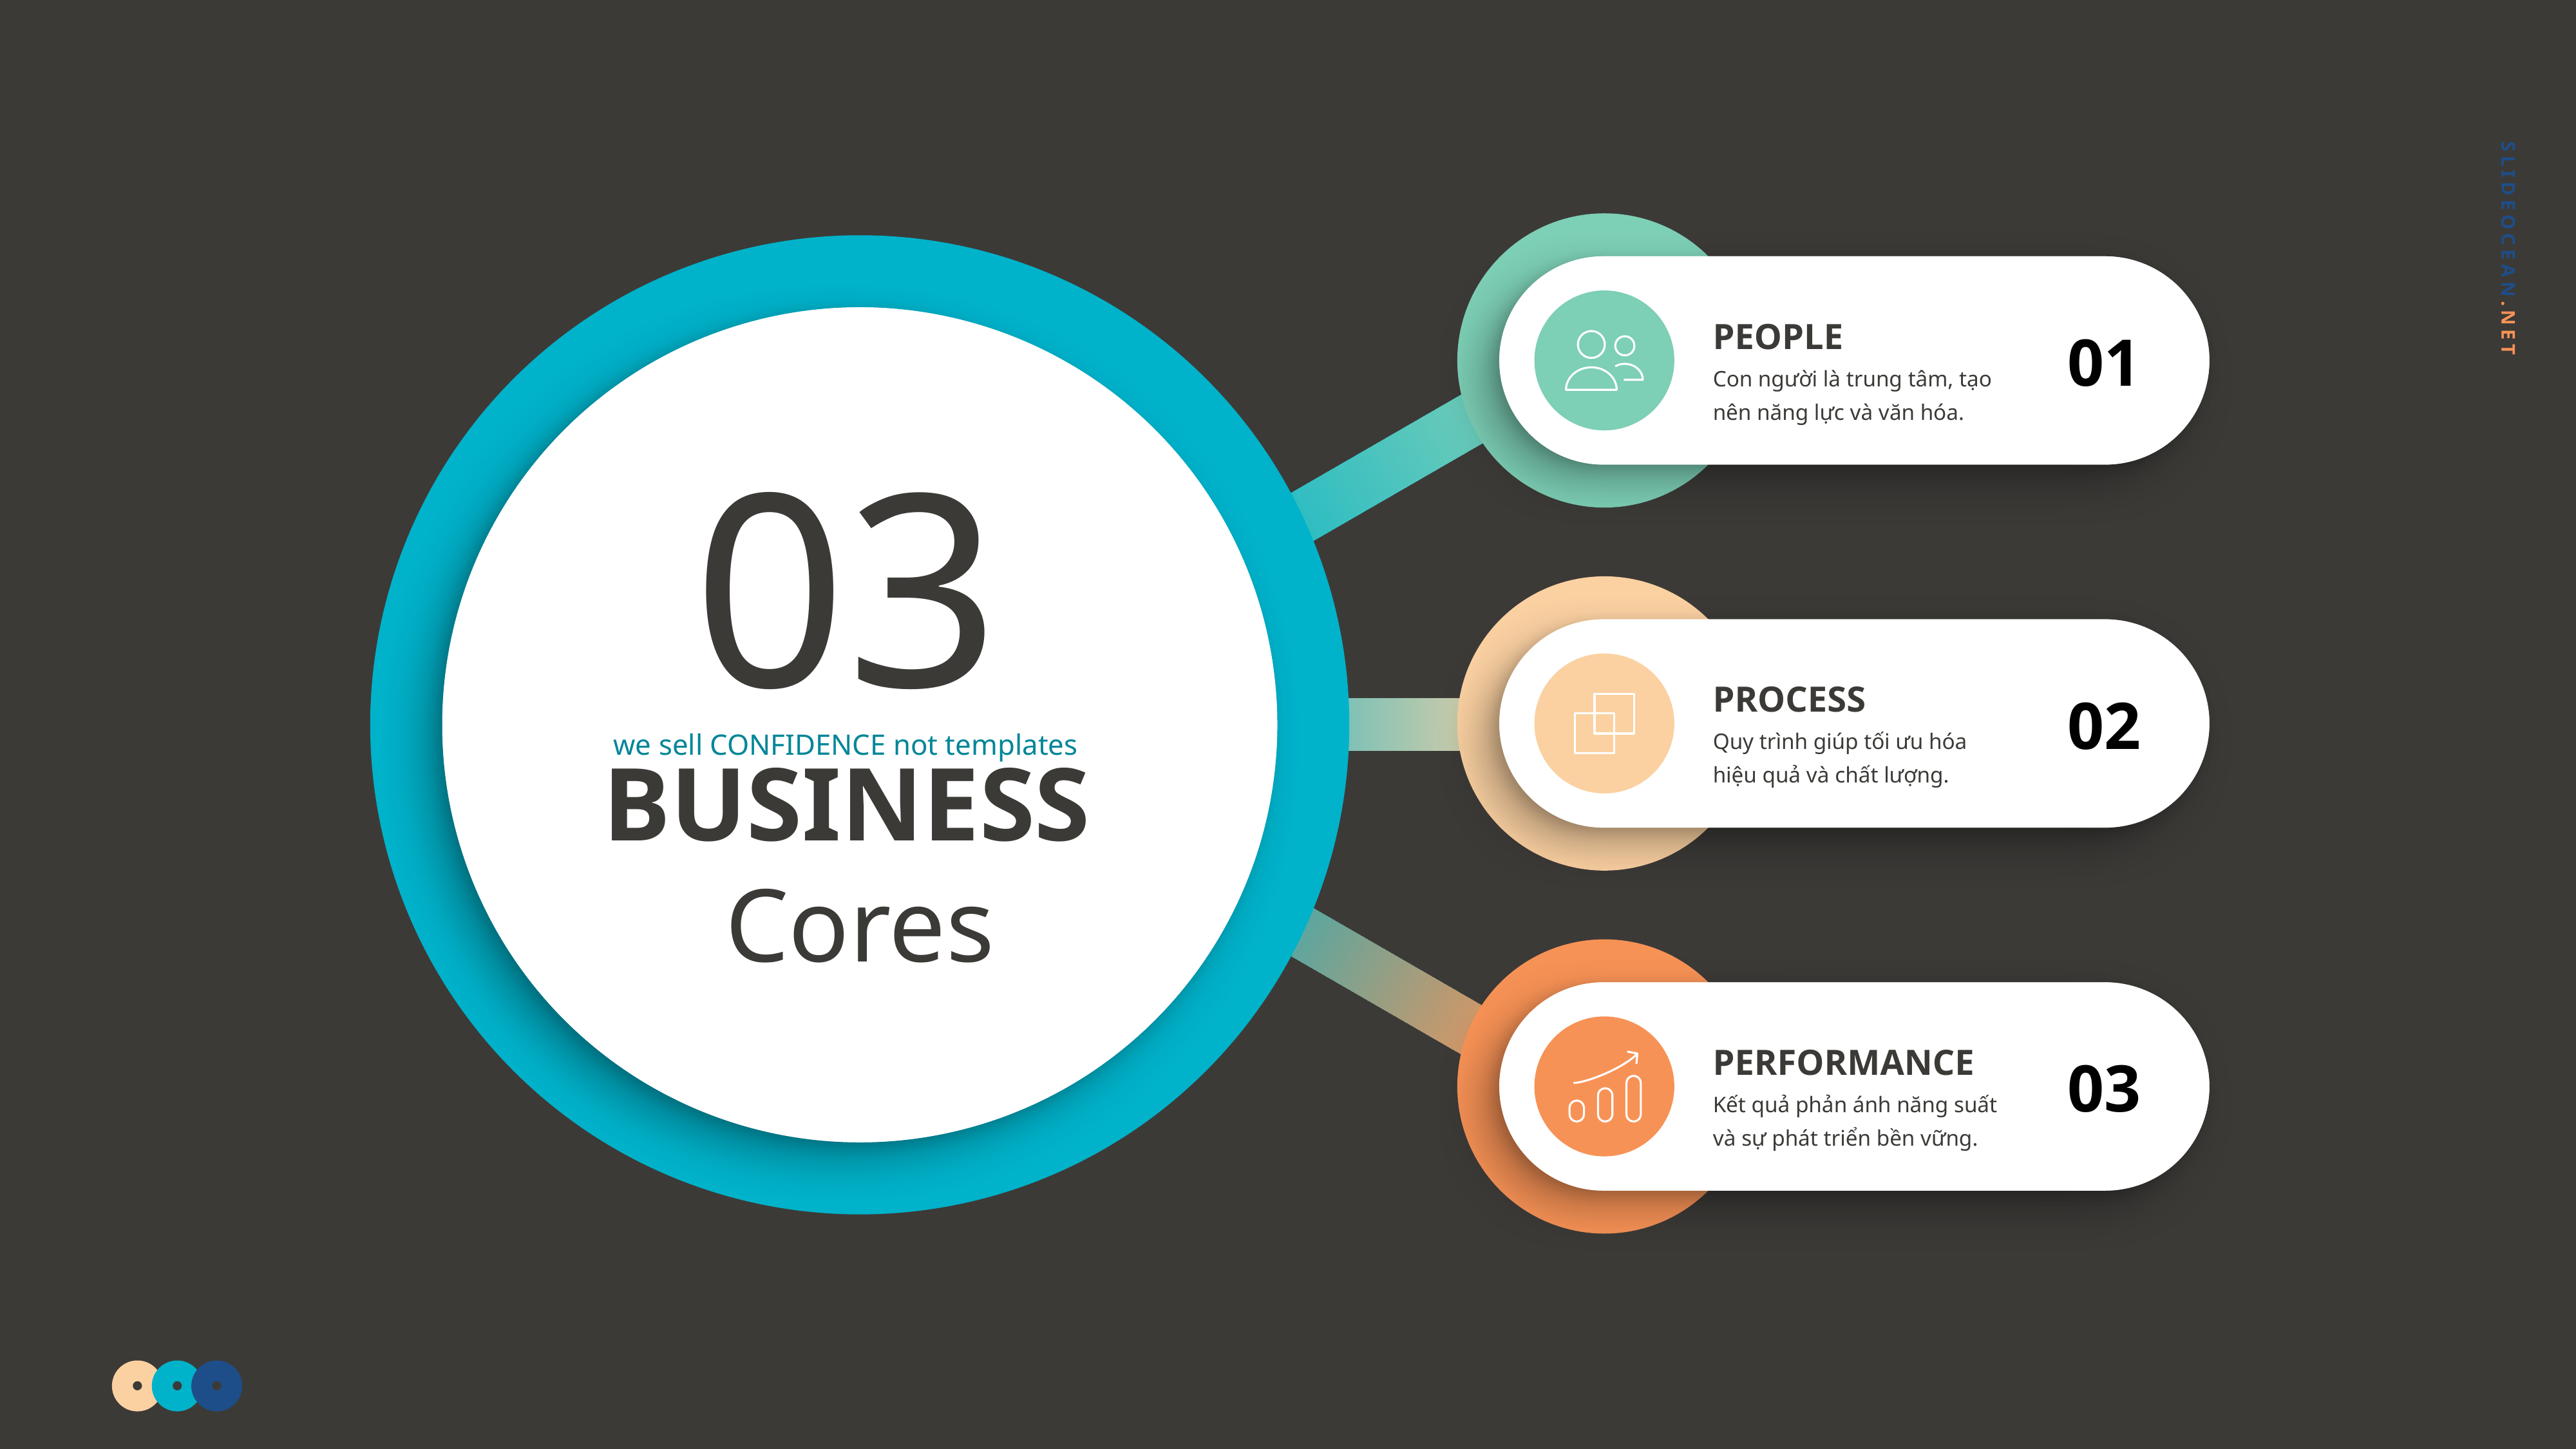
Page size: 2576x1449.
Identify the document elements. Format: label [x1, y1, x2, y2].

text_box [1457, 256, 1499, 350]
text_box [1457, 620, 1499, 713]
text_box [1457, 938, 1699, 1075]
text_box [1500, 575, 1700, 619]
text_box [1712, 653, 2010, 793]
text_box [603, 234, 1117, 307]
text_box [1712, 1016, 2010, 1156]
text_box [1712, 290, 2010, 430]
text_box [1499, 256, 2210, 465]
text_box [369, 468, 442, 981]
text_box [1292, 908, 1481, 1054]
text_box [1350, 697, 1459, 752]
text_box [1278, 468, 1350, 981]
text_box [1575, 694, 1634, 753]
text_box [1499, 619, 2210, 828]
text_box [1499, 982, 2210, 1191]
text_box [1291, 397, 1475, 541]
text_box [1500, 213, 1699, 256]
text_box [442, 307, 1278, 1142]
text_box [603, 1142, 1117, 1215]
